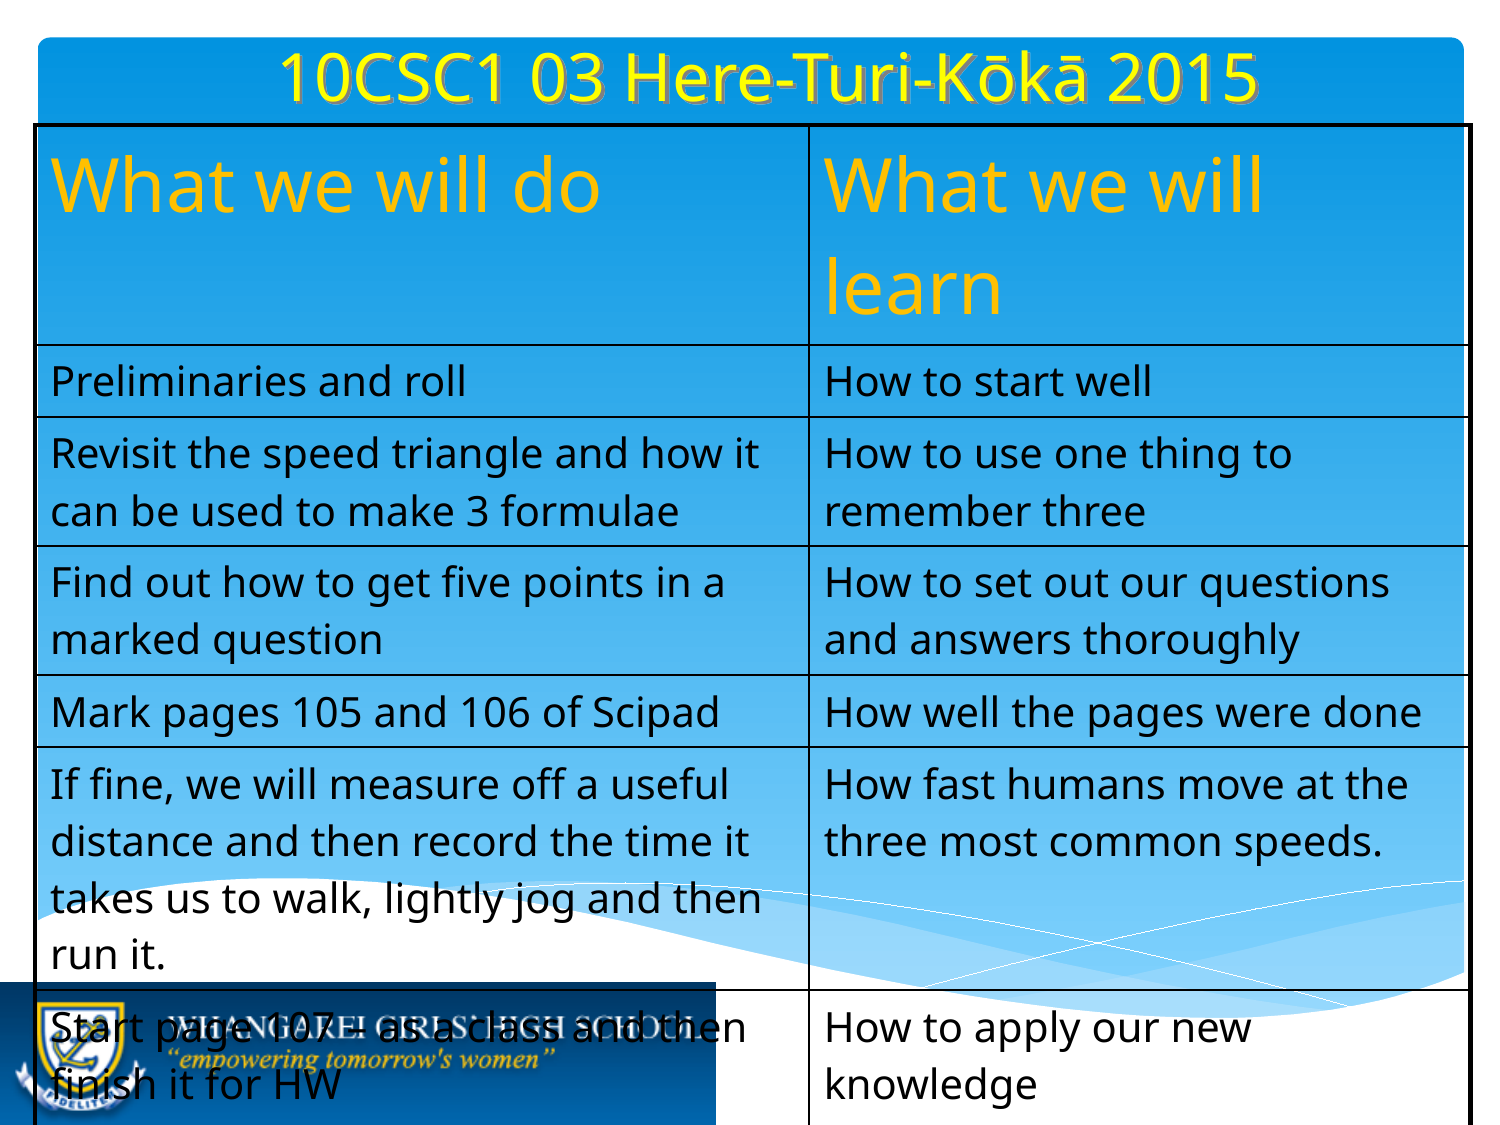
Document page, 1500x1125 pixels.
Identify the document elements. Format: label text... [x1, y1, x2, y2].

text_box 10CSC1 03 Here-Turi-Kōkā 2015 [162, 24, 1375, 123]
table_cell Start page 107 – as a class and then finish it for HW [721, 991, 808, 1125]
table_cell How to use one thing to remember three [810, 418, 1468, 545]
table_cell Revisit the speed triangle and how it can be used to make 3 formulae [37, 418, 808, 545]
table_cell Preliminaries and roll [37, 346, 808, 416]
table_header What we will do [37, 127, 808, 344]
picture [0, 982, 716, 1125]
table_cell Mark pages 105 and 106 of Scipad [37, 676, 808, 746]
table_header What we will learn [810, 127, 1468, 344]
table_cell How fast humans move at the three most common speeds. [810, 748, 1468, 989]
table_cell How to apply our new knowledge How to find the speed in km/hr [810, 991, 1468, 1125]
table_cell If fine, we will measure off a useful distance and then record the time it takes us to walk, lightly jog and then run it. [37, 748, 808, 989]
table_cell How to set out our questions and answers thoroughly [810, 547, 1468, 674]
table_cell How well the pages were done [810, 676, 1468, 746]
table_cell How to start well [810, 346, 1468, 416]
table_cell Find out how to get five points in a marked question [37, 547, 808, 674]
